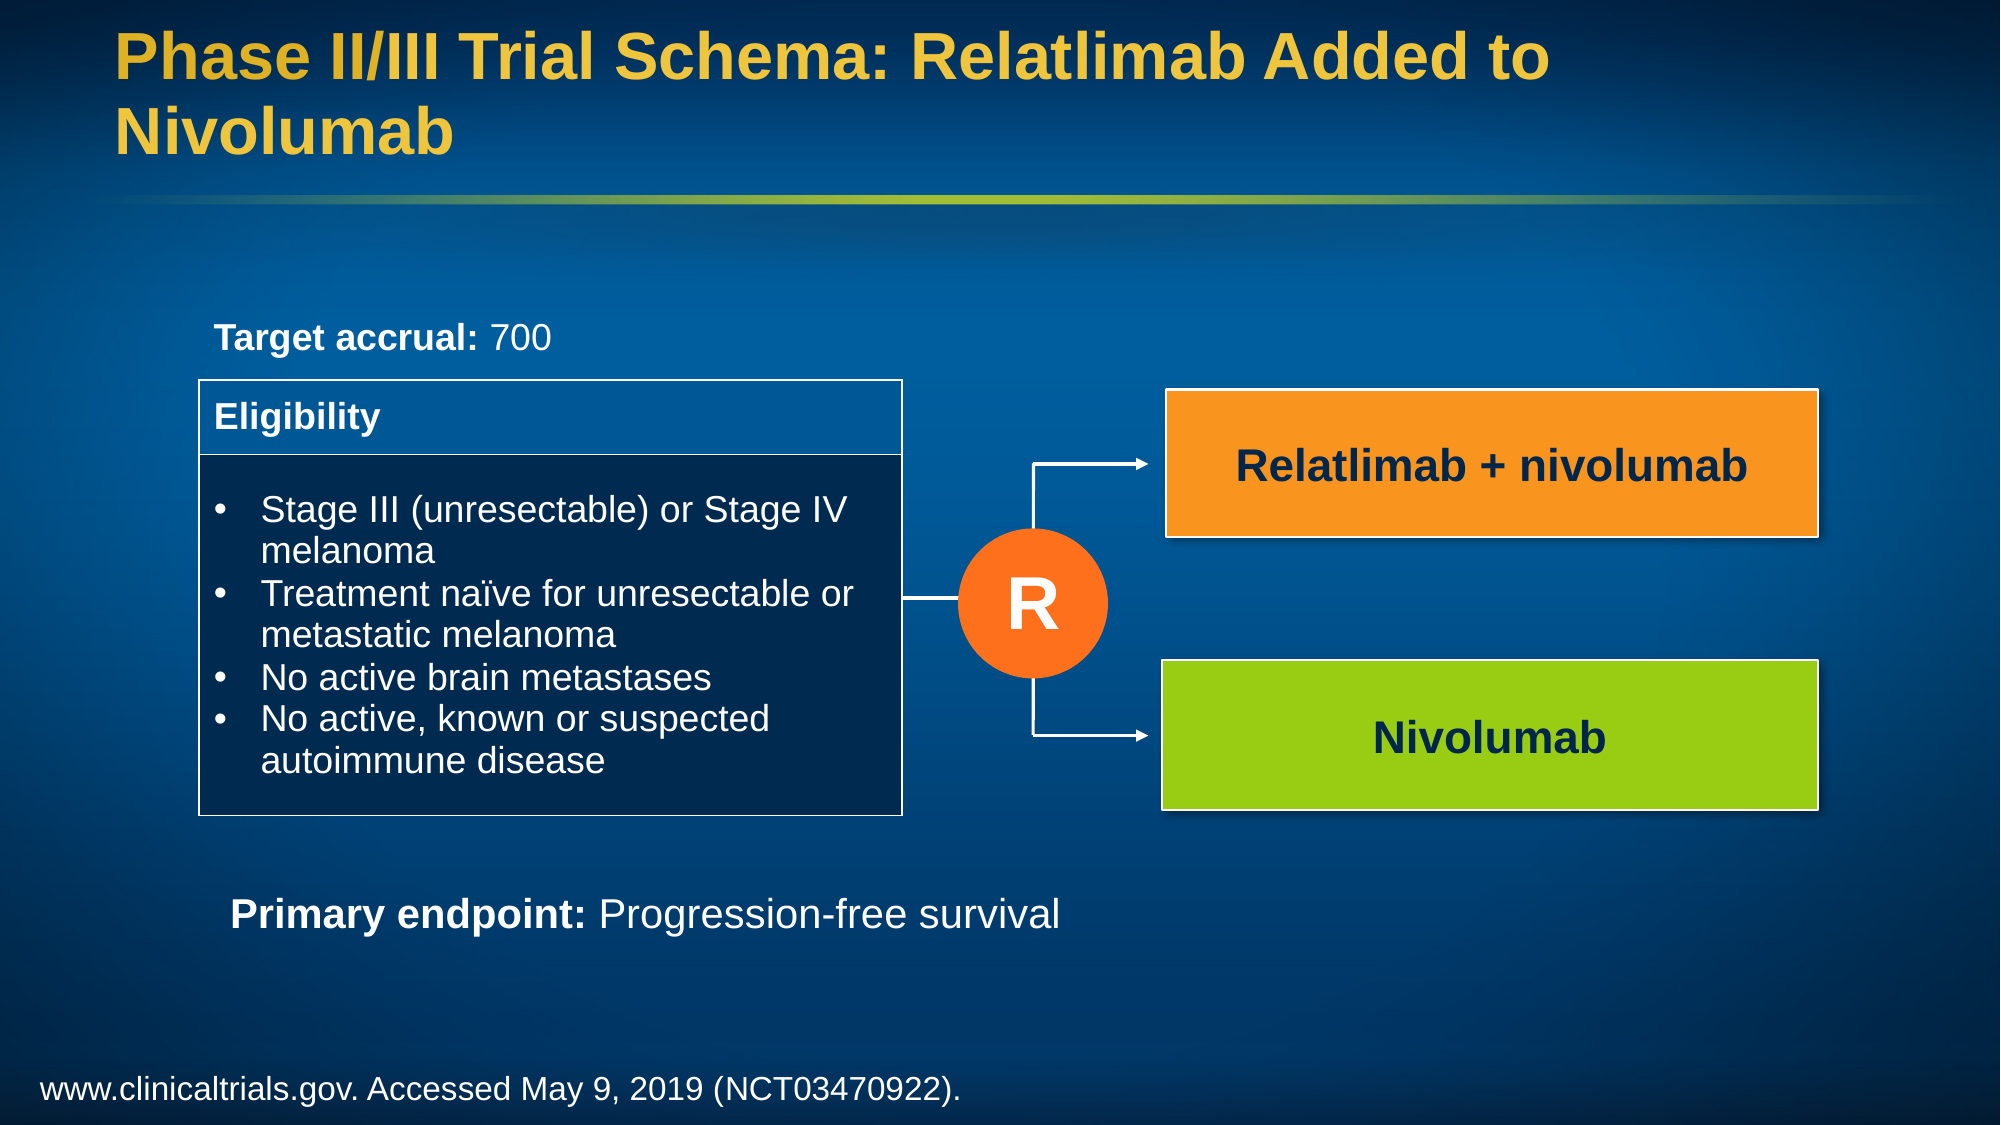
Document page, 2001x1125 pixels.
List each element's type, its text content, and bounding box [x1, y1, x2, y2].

text_box Primary endpoint: Progression-free survival [215, 879, 1726, 945]
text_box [957, 528, 1109, 679]
text_box Nivolumab [1162, 659, 1818, 810]
title Phase II/III Trial Schema: Relatlimab Added to Nivolumab [99, 0, 1900, 188]
picture [0, 0, 2000, 1125]
text_box www.clinicaltrials.gov. Accessed May 9, 2019 (NCT03470922). [24, 1059, 1566, 1115]
table_cell Stage III (unresectable) or Stage IV melanoma Treatment naïve for unresectable or metastatic melanoma No active brain metastases No active, known or suspected autoimmune disease [200, 455, 901, 815]
text_box Relatlimab + nivolumab [1166, 389, 1819, 538]
table_header Eligibility [200, 381, 901, 454]
text_box Target accrual: 700 [198, 305, 766, 366]
